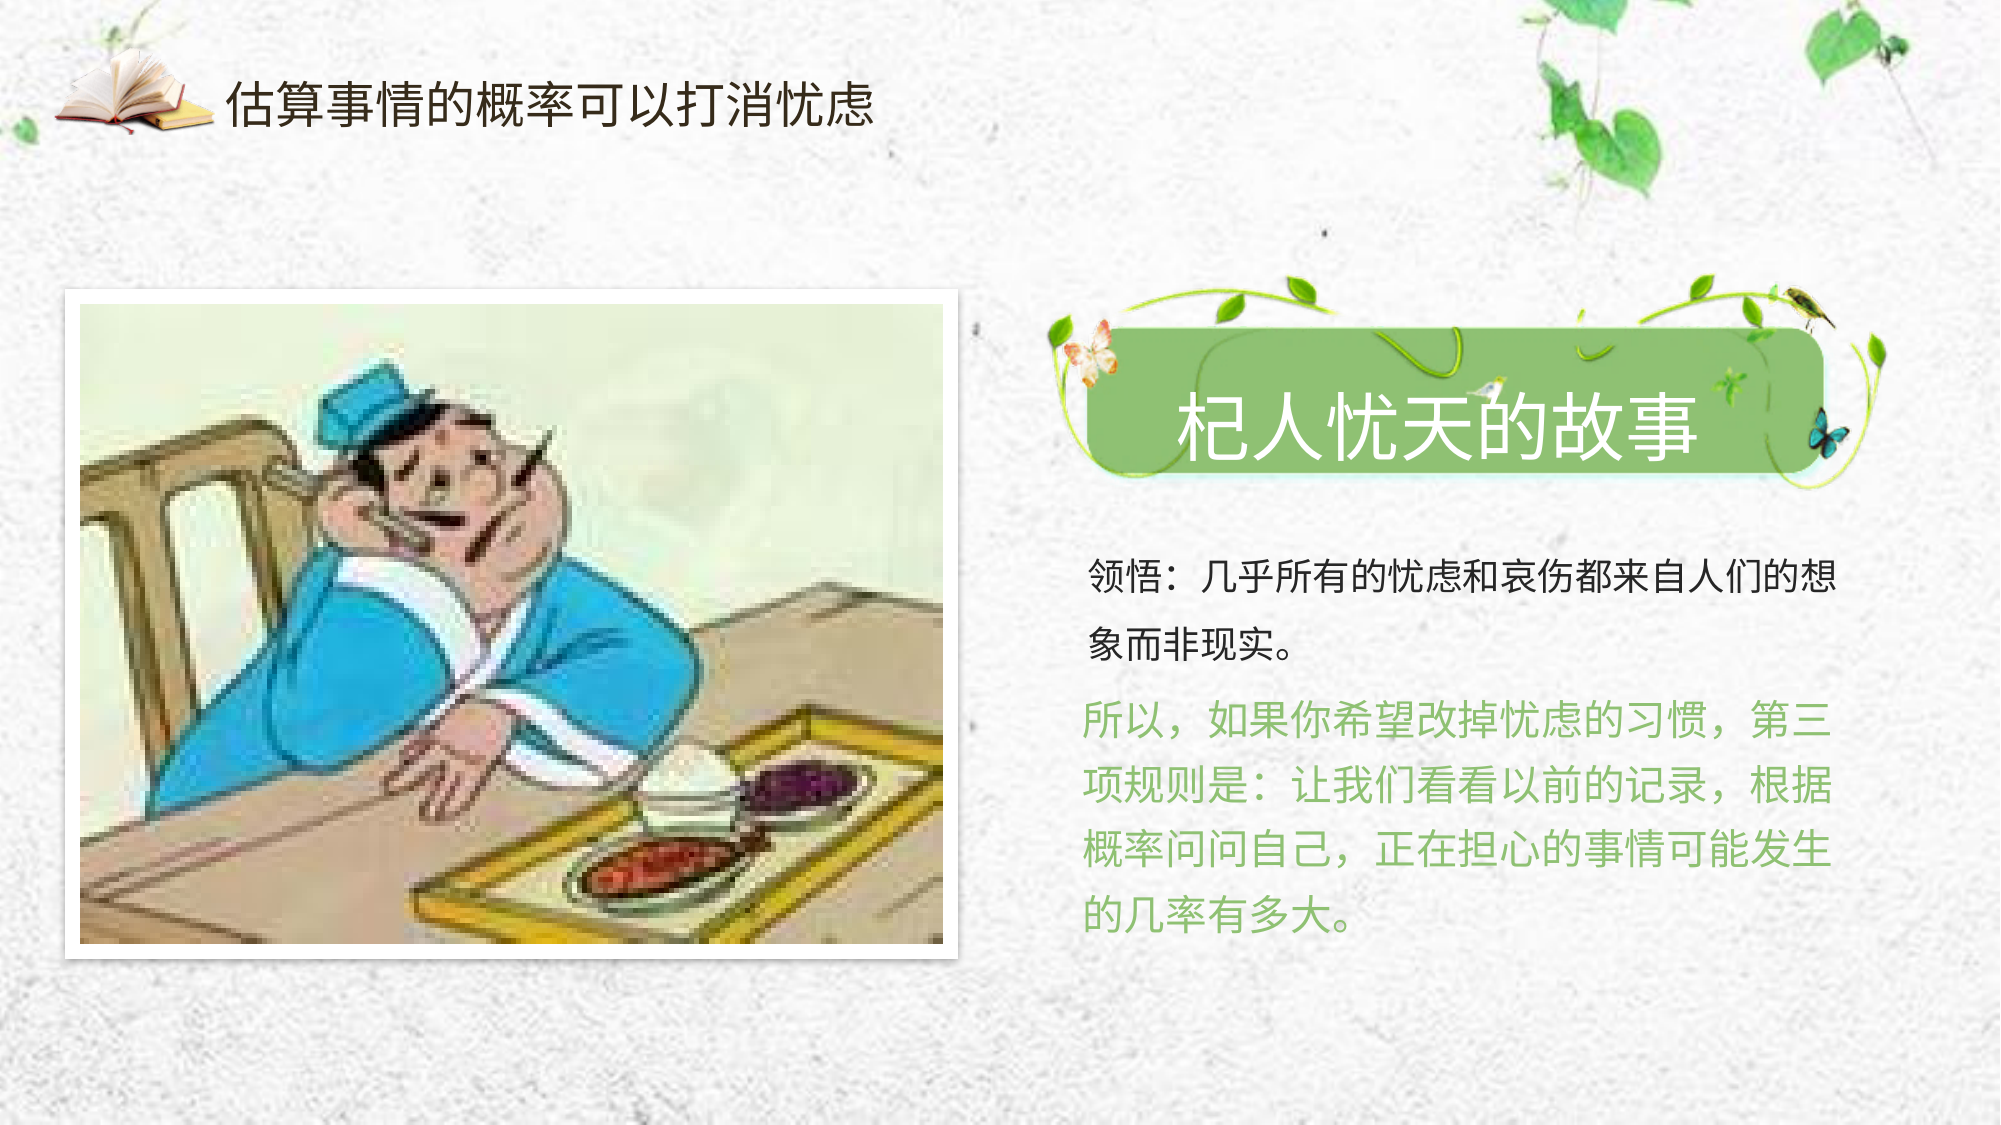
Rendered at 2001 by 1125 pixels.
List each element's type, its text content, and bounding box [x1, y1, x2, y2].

text_box 估算事情的概率可以打消忧虑 [210, 66, 1068, 159]
text_box 所以，如果你希望改掉忧虑的习惯，第三项规则是：让我们看看以前的记录，根据概率问问自己，正在担心的事情可能发生的几率有多大。 [1067, 670, 1874, 946]
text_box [947, 223, 1917, 539]
picture [0, 0, 2000, 1125]
text_box 领悟：几乎所有的忧虑和哀伤都来自人们的想象而非现实。 [1072, 539, 1874, 673]
